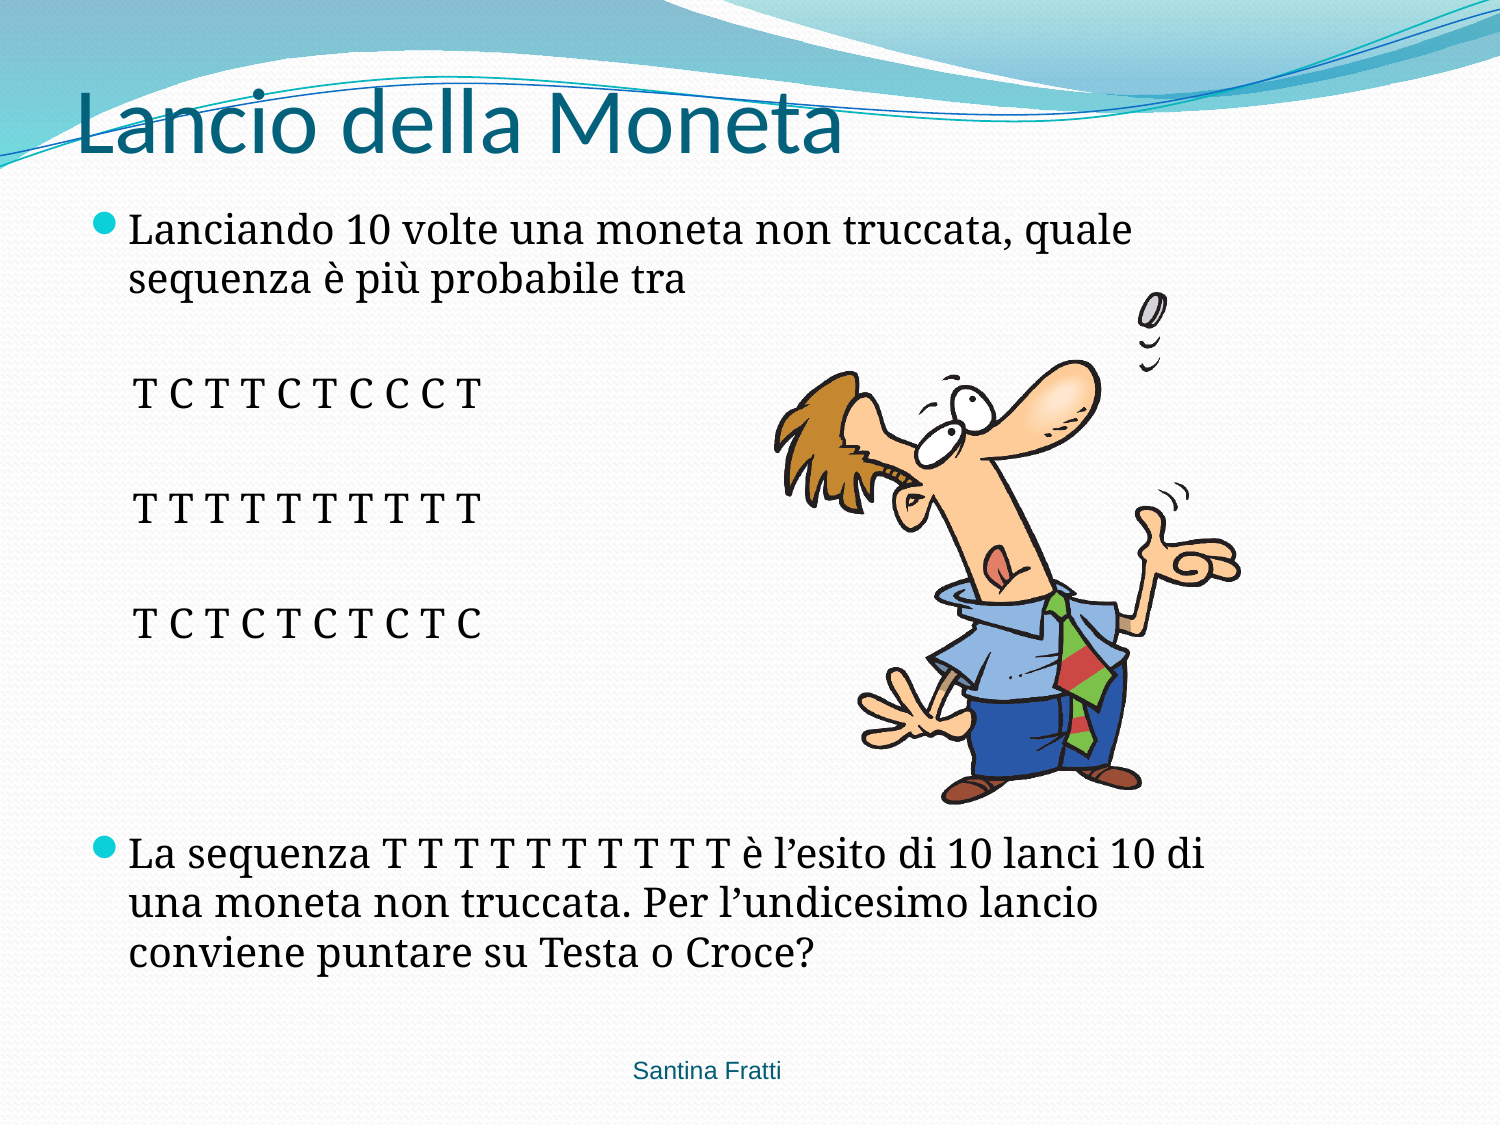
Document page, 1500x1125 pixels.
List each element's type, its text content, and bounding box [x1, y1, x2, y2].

list Lanciando 10 volte una moneta non truccata, quale sequenza è più probabile tra T C T T C T C C C T T T T T T T T T T T T C T C T C T C T C La sequenza T T T T T T T T T T è l’esito di 10 lanci 10 di una moneta non truccata. Per l’undicesimo lancio conviene puntare su Testa o Croce? [75, 196, 1263, 992]
picture [773, 290, 1241, 805]
title Invalsi PN 2011 [766, 291, 1248, 818]
title Lancio della Moneta [75, 52, 1263, 173]
footer Santina Fratti [407, 1046, 1008, 1085]
